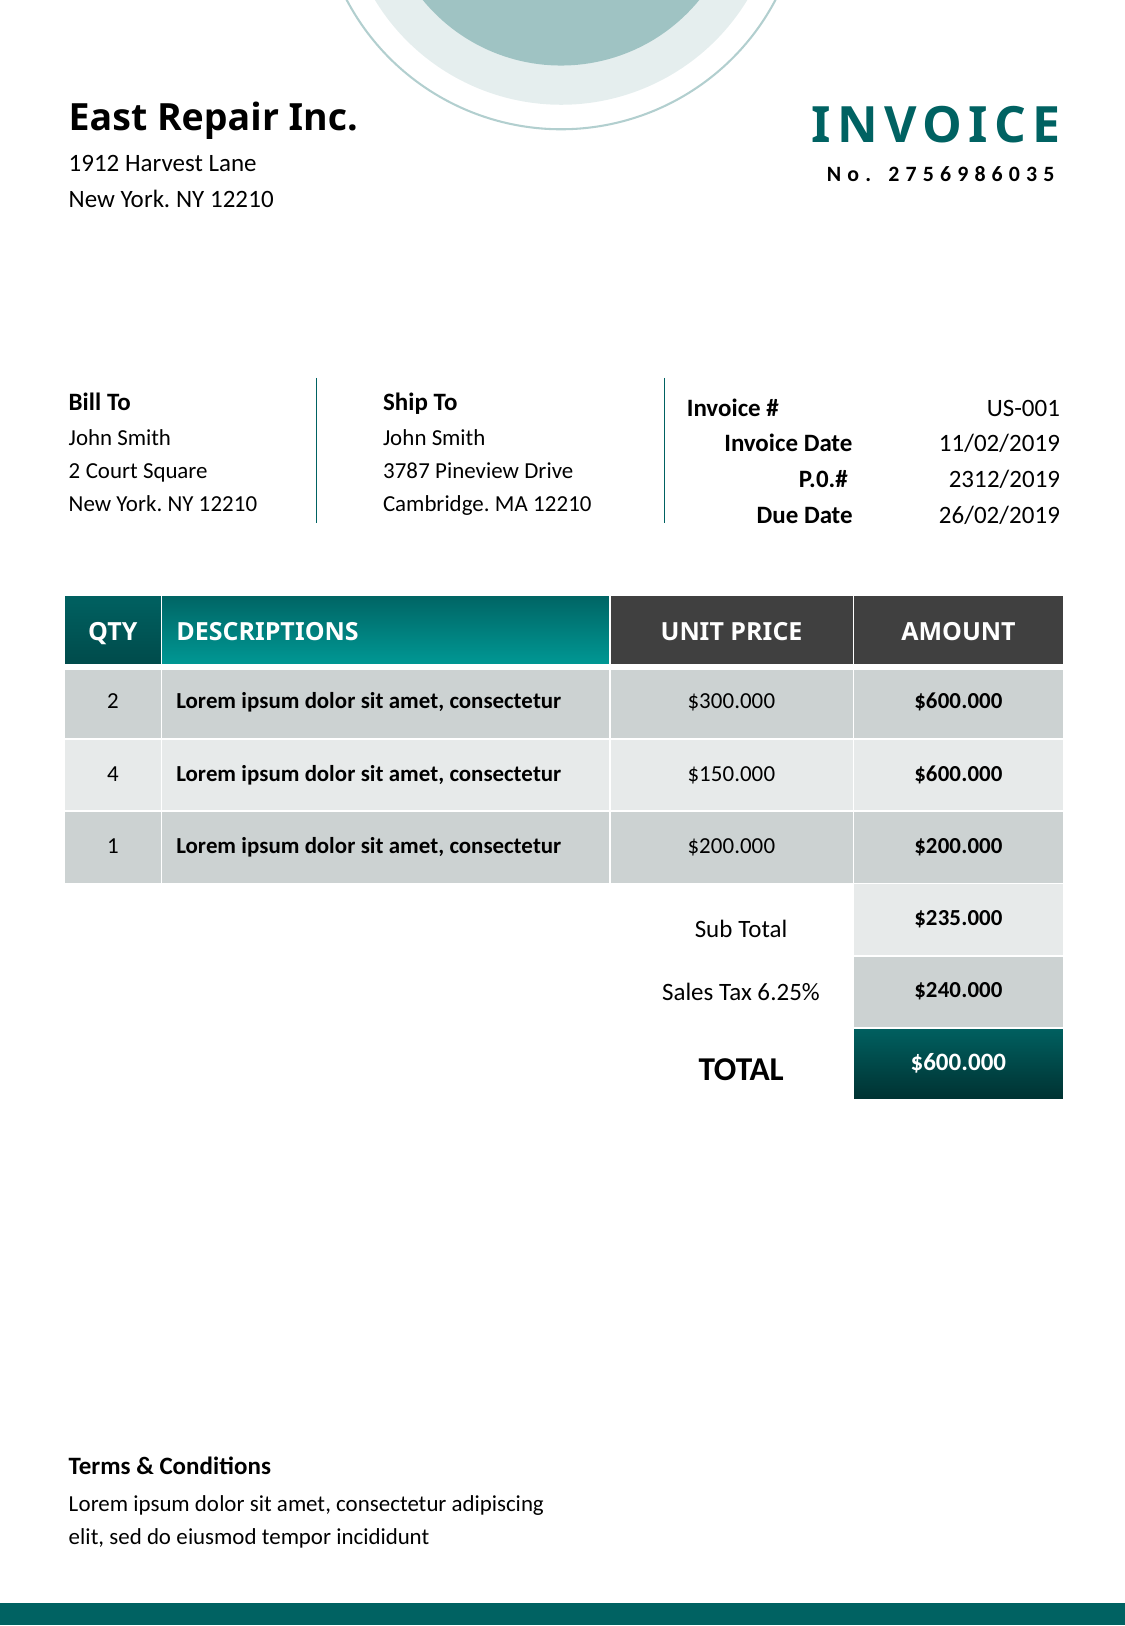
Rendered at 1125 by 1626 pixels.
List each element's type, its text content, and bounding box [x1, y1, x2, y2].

text_box [0, 1602, 1125, 1625]
text_box Sales Tax 6.25% [625, 967, 857, 1013]
text_box INVOICE [727, 85, 1076, 161]
table_cell $200.000 [854, 812, 1063, 883]
table_header DESCRIPTIONS [162, 596, 609, 664]
text_box Terms & Conditions [53, 1442, 395, 1488]
text_box No. 2756986035 [811, 151, 1070, 193]
table_cell $200.000 [611, 812, 853, 883]
table_header AMOUNT [854, 596, 1063, 664]
table_cell $300.000 [611, 670, 853, 738]
text_box East Repair Inc. [53, 85, 402, 146]
text_box Invoice # US-001 Invoice Date 11/02/2019 P.0.# 2312/2019 Due Date 26/02/2019 [666, 377, 1076, 537]
table_cell $240.000 [854, 957, 1063, 1027]
table_cell $150.000 [611, 740, 853, 810]
text_box TOTAL [625, 1040, 857, 1095]
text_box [53, 377, 302, 523]
table_cell [65, 957, 853, 1099]
text_box 1912 Harvest Lane New York. NY 12210 [53, 133, 368, 221]
table_cell 2 [65, 670, 161, 738]
table_header UNIT PRICE [611, 596, 853, 664]
table_cell $600.000 [854, 670, 1063, 738]
table_cell 1 [65, 812, 161, 883]
table_cell [65, 884, 853, 955]
table_header QTY [65, 596, 161, 664]
table_cell $235.000 [854, 884, 1063, 955]
text_box Sub Total [655, 905, 828, 950]
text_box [318, 0, 804, 130]
table_cell Lorem ipsum dolor sit amet, consectetur [162, 740, 609, 810]
table_cell $600.000 [854, 1029, 1063, 1099]
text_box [368, 377, 616, 523]
table_cell Lorem ipsum dolor sit amet, consectetur [162, 670, 609, 738]
table_cell $600.000 [854, 740, 1063, 810]
table_cell 4 [65, 740, 161, 810]
text_box Lorem ipsum dolor sit amet, consectetur adipiscing elit, sed do eiusmod tempor incididunt [53, 1475, 586, 1557]
table_cell Lorem ipsum dolor sit amet, consectetur [162, 812, 609, 883]
